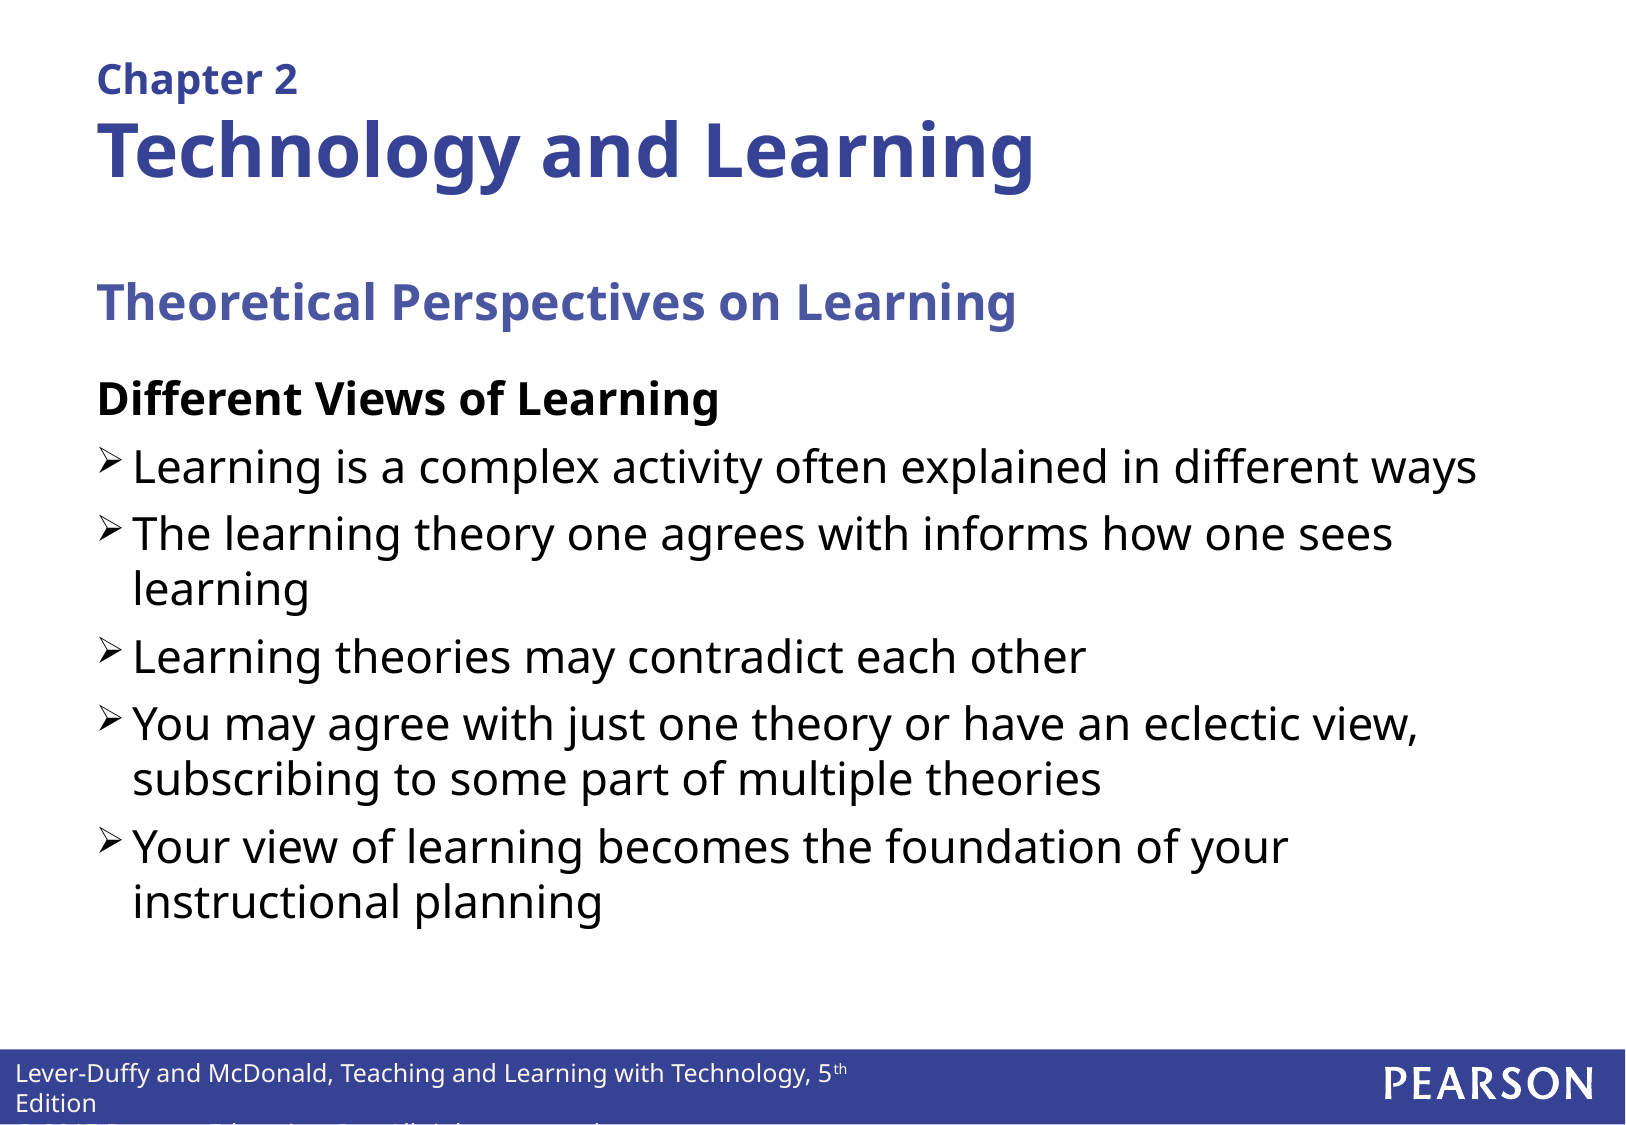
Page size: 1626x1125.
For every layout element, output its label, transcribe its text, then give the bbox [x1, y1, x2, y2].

list Theoretical Perspectives on Learning Different Views of Learning Learning is a complex activity often explained in different ways The learning theory one agrees with informs how one sees learning Learning theories may contradict each other You may agree with just one theory or have an eclectic view, subscribing to some part of multiple theories Your view of learning becomes the foundation of your instructional planning [81, 262, 1544, 1005]
title Chapter 2 Technology and Learning [81, 45, 1544, 233]
